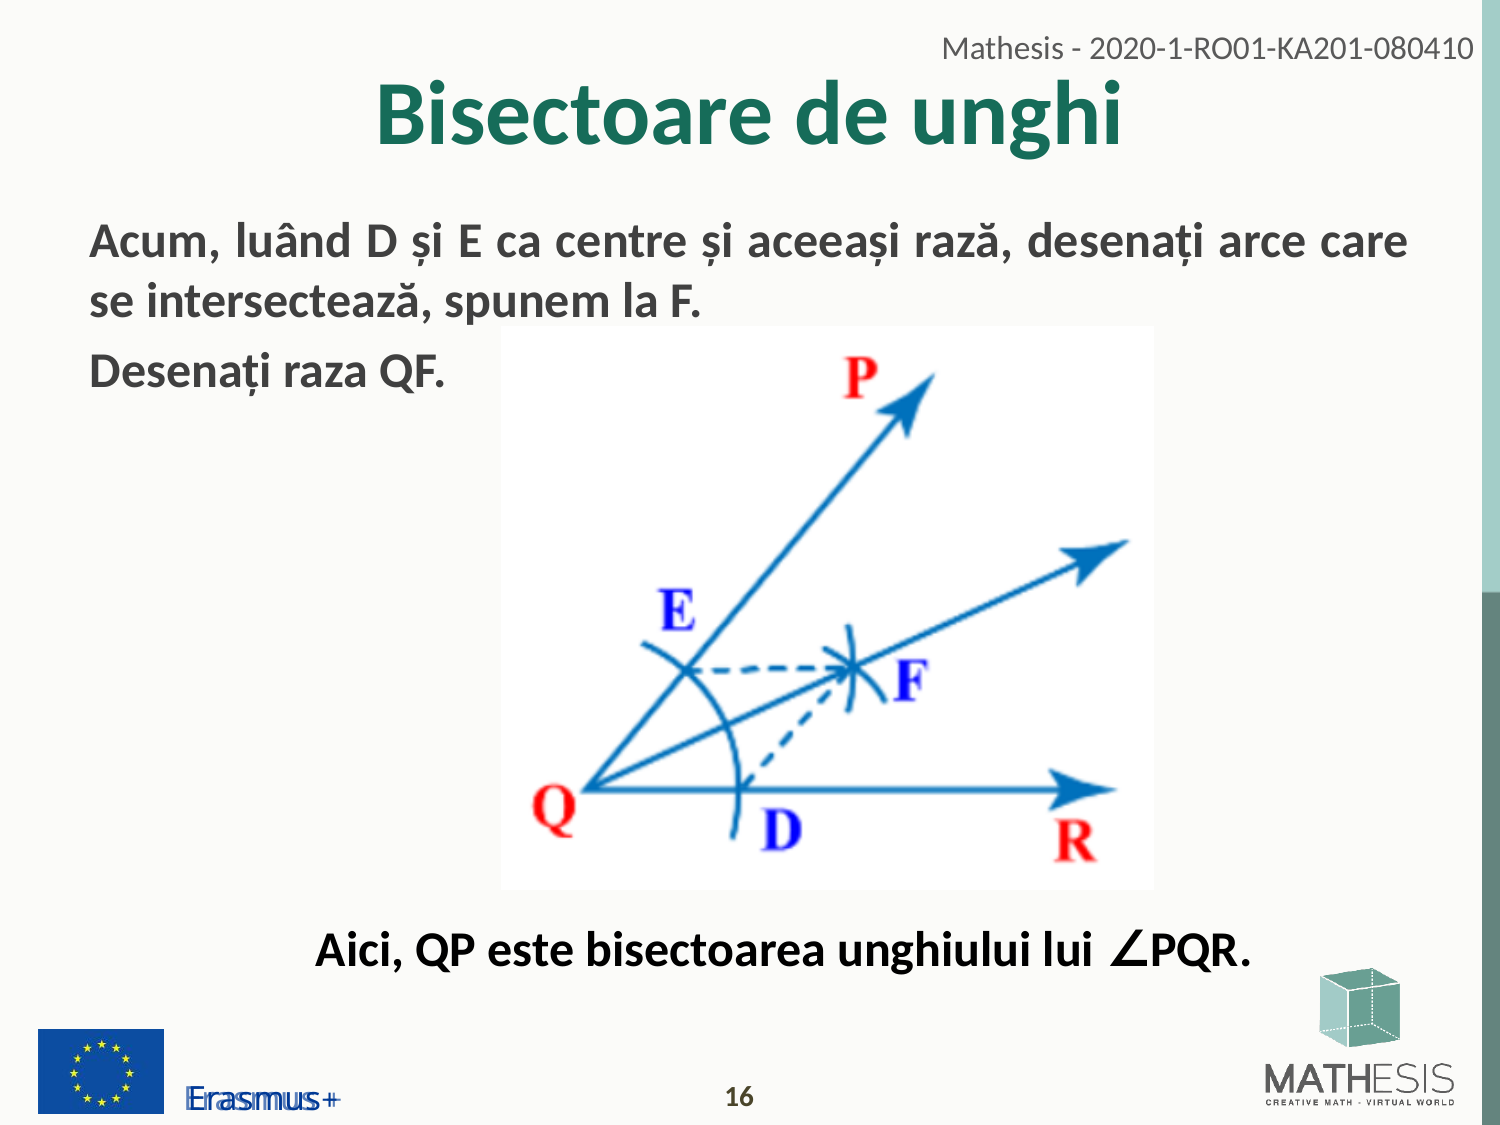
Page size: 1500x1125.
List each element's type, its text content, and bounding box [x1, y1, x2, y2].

title Bisectoare de unghi [75, 45, 1425, 199]
picture [501, 326, 1154, 891]
picture [38, 1029, 164, 1114]
list Acum, luând D și E ca centre și aceeași rază, desenați arce care se intersectează, spunem la F. Desenați raza QF. [75, 199, 1425, 943]
text_box Aici, QP este bisectoarea unghiului lui ∠PQR. [301, 908, 1282, 984]
